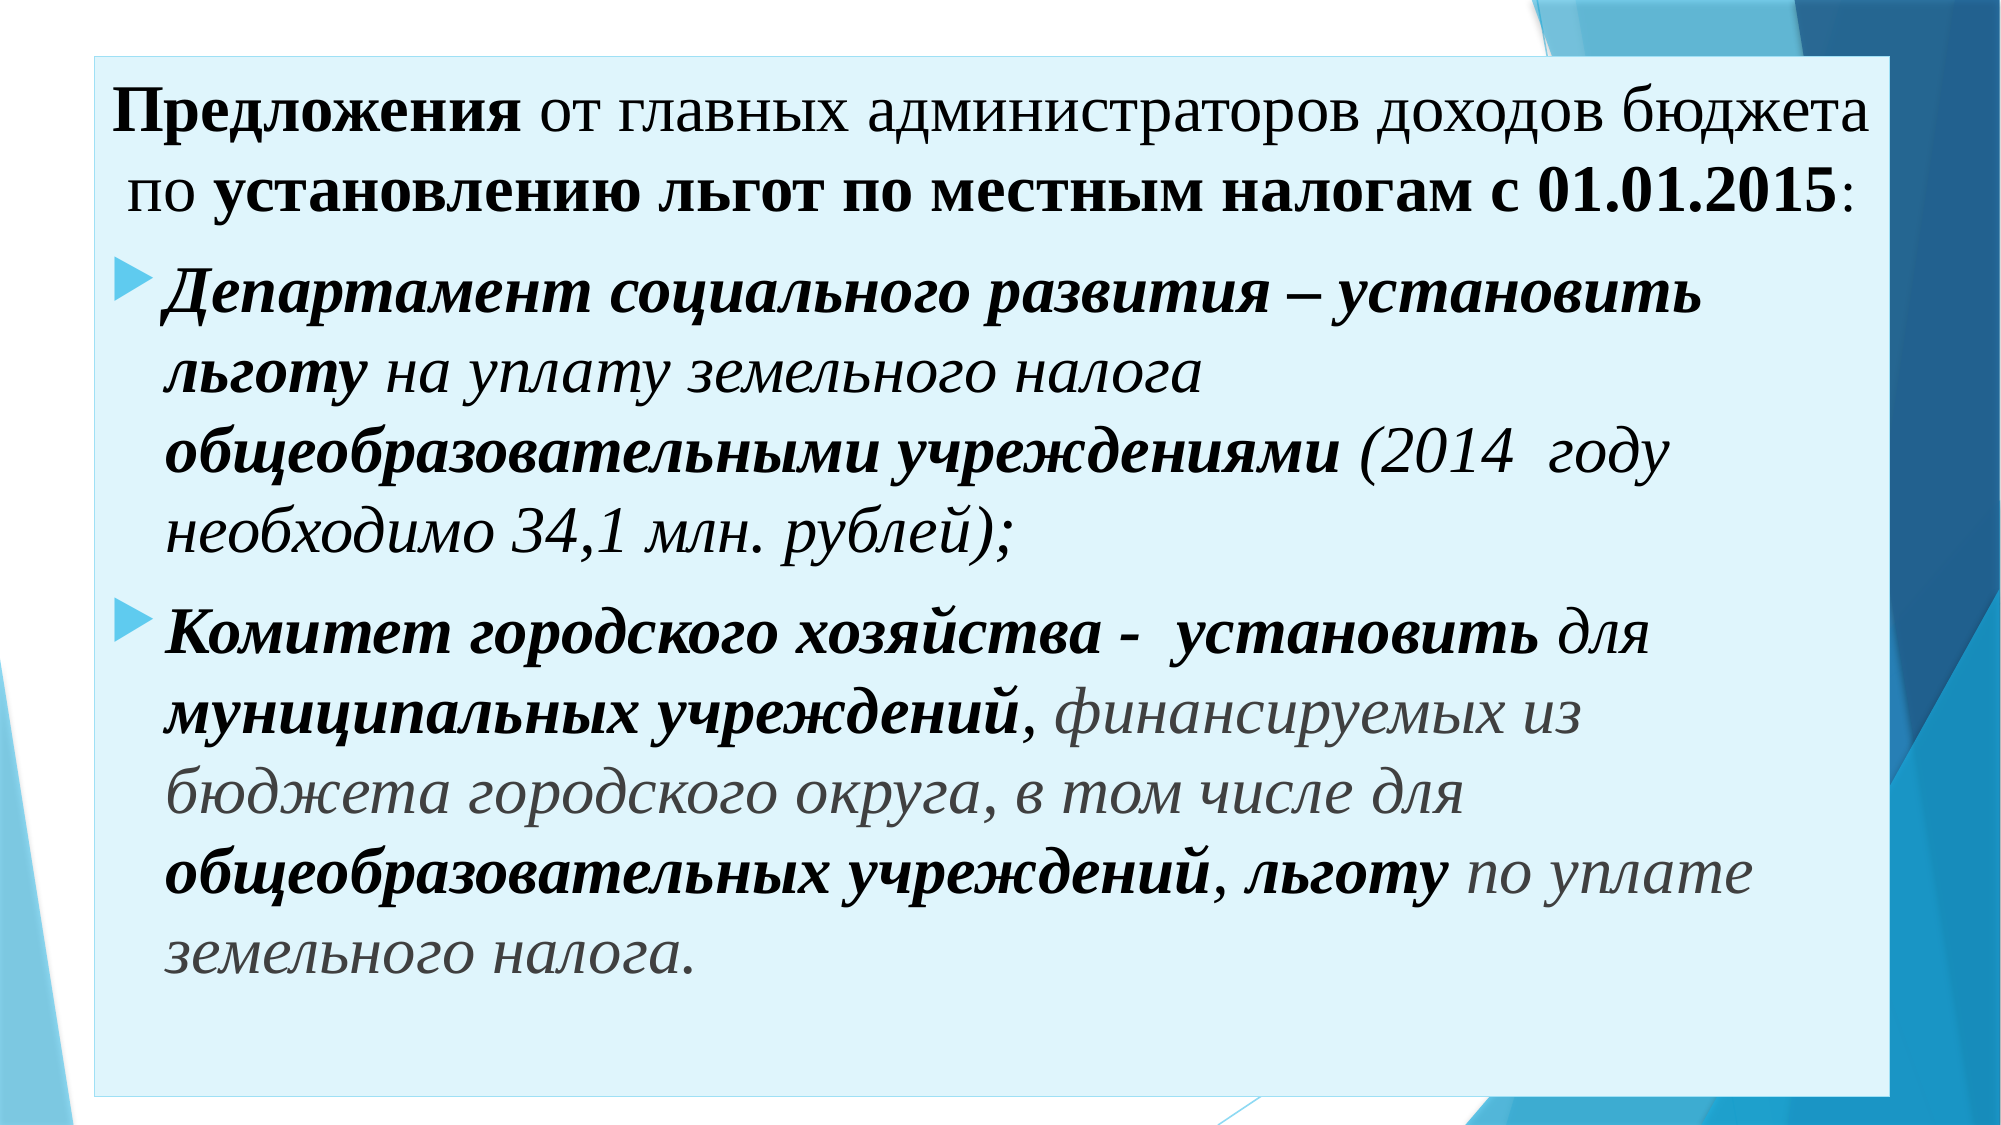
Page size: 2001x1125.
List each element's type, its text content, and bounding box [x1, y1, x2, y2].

list Предложения от главных администраторов доходов бюджета по установлению льгот по местным налогам с 01.01.2015: Департамент социального развития – установить льготу на уплату земельного налога общеобразовательными учреждениями (2014 году необходимо 34,1 млн. рублей); Комитет городского хозяйства - установить для муниципальных учреждений, финансируемых из бюджета городского округа, в том числе для общеобразовательных учреждений, льготу по уплате земельного налога. [94, 56, 1890, 1097]
